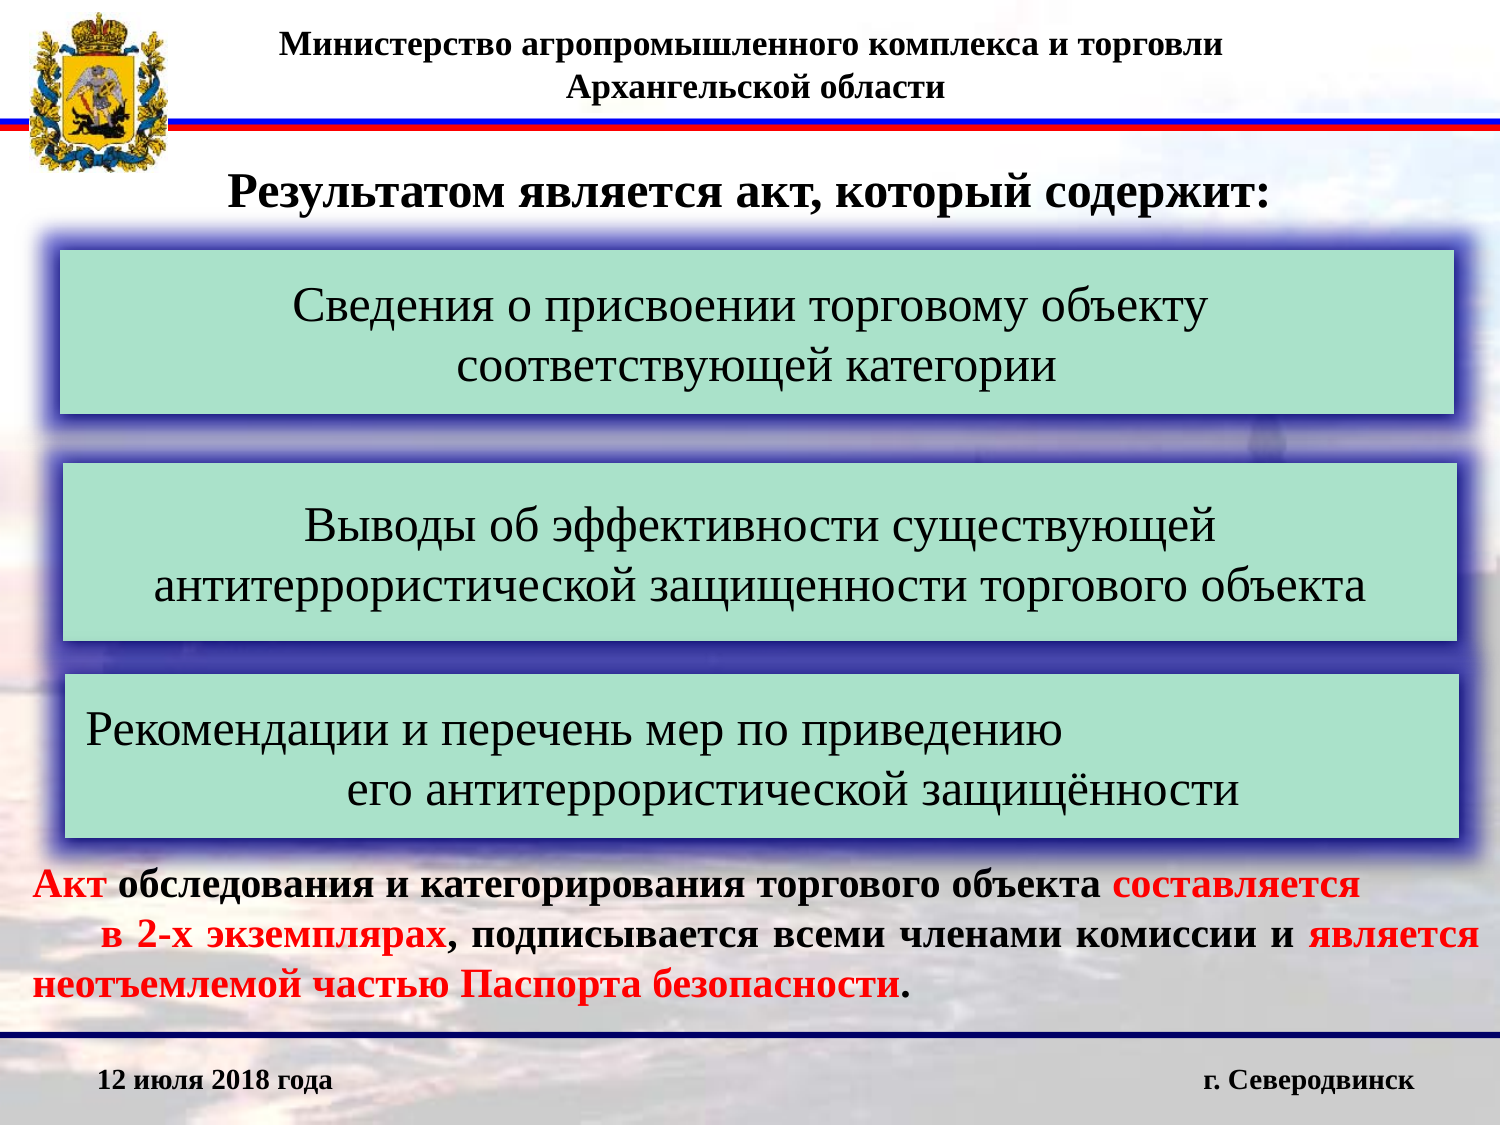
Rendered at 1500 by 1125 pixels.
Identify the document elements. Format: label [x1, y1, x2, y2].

text_box [0, 0, 1500, 1125]
